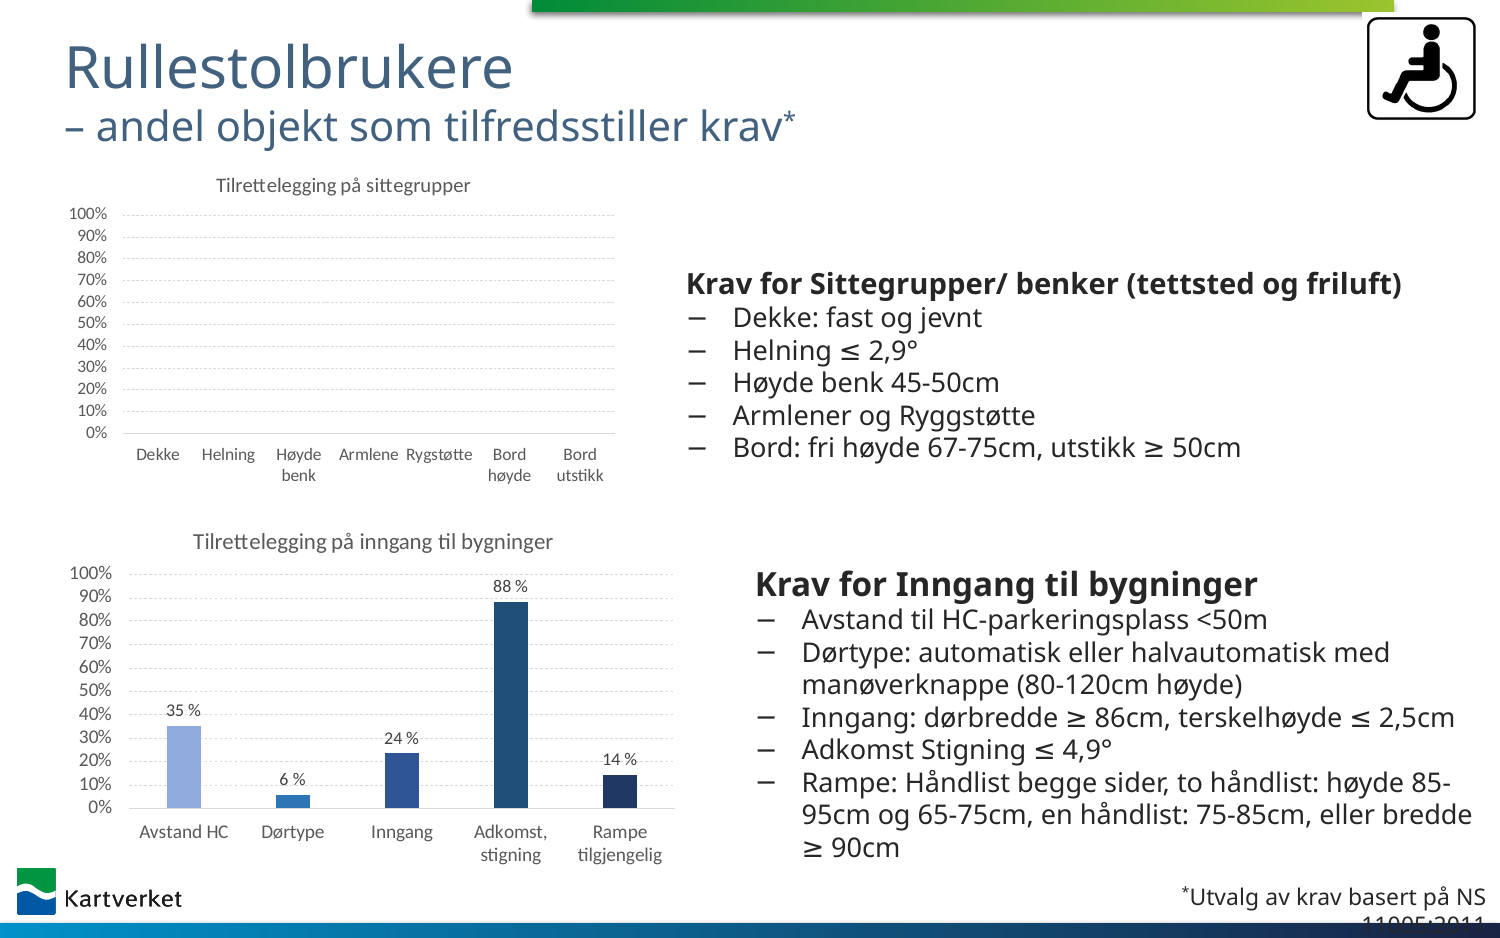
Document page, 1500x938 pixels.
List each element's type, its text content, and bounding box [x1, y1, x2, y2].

text_box Krav for Sittegrupper/ benker (tettsted og friluft) Dekke: fast og jevnt Helning ≤ 2,9° Høyde benk 45-50cm Armlener og Ryggstøtte Bord: fri høyde 67-75cm, utstikk ≥ 50cm [670, 258, 1418, 471]
picture [1362, 12, 1481, 126]
picture [62, 520, 685, 874]
text_box *Utvalg av krav basert på NS 11005:2011 [1068, 873, 1500, 938]
picture [62, 166, 625, 492]
text_box Krav for Inngang til bygninger Avstand til HC-parkeringsplass <50m Dørtype: automatisk eller halvautomatisk med manøverknappe (80-120cm høyde) Inngang: dørbredde ≥ 86cm, terskelhøyde ≤ 2,5cm Adkomst Stigning ≤ 4,9° Rampe: Håndlist begge sider, to håndlist: høyde 85-95cm og 65-75cm, en håndlist: 75-85cm, eller bredde ≥ 90cm [740, 555, 1491, 870]
text_box Rullestolbrukere – andel objekt som tilfredsstiller krav* [49, 25, 1431, 158]
